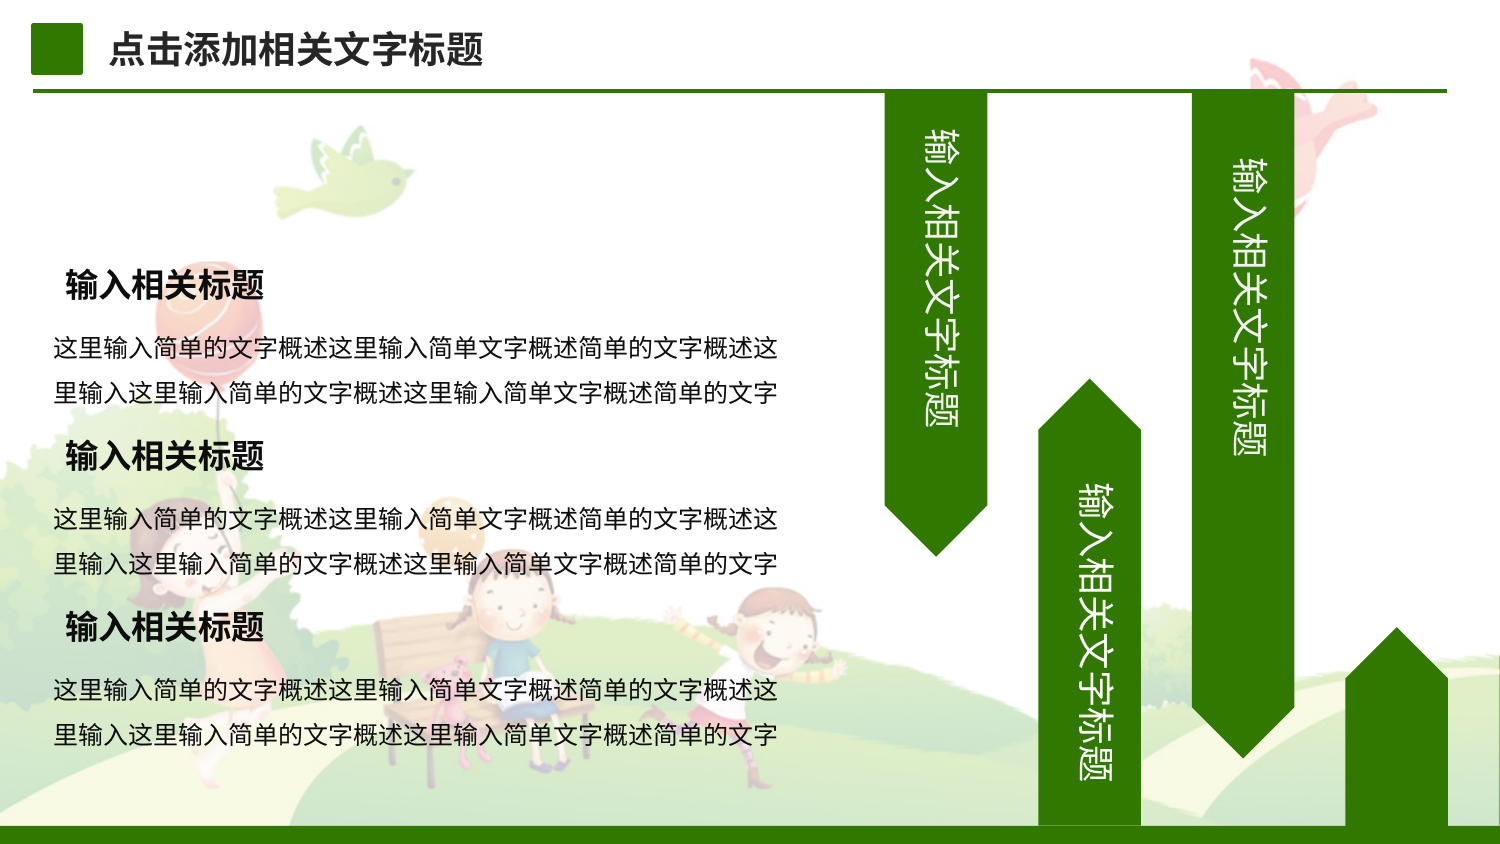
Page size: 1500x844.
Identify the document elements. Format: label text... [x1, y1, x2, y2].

text_box [31, 23, 83, 75]
text_box [0, 824, 1500, 844]
text_box 这里输入简单的文字概述这里输入简单文字概述简单的文字概述这里输入这里输入简单的文字概述这里输入简单文字概述简单的文字 [38, 652, 799, 757]
text_box 点击添加相关文字标题 [94, 18, 499, 79]
picture [0, 0, 1500, 824]
text_box 这里输入简单的文字概述这里输入简单文字概述简单的文字概述这里输入这里输入简单的文字概述这里输入简单文字概述简单的文字 [38, 480, 799, 586]
text_box 输入相关标题 [50, 427, 383, 483]
text_box 输入相关标题 [50, 599, 383, 654]
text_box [884, 100, 988, 557]
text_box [1038, 378, 1142, 826]
text_box 这里输入简单的文字概述这里输入简单文字概述简单的文字概述这里输入这里输入简单的文字概述这里输入简单文字概述简单的文字 [38, 309, 799, 415]
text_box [1191, 100, 1295, 759]
text_box 输入相关标题 [50, 256, 383, 312]
text_box [1343, 624, 1451, 828]
